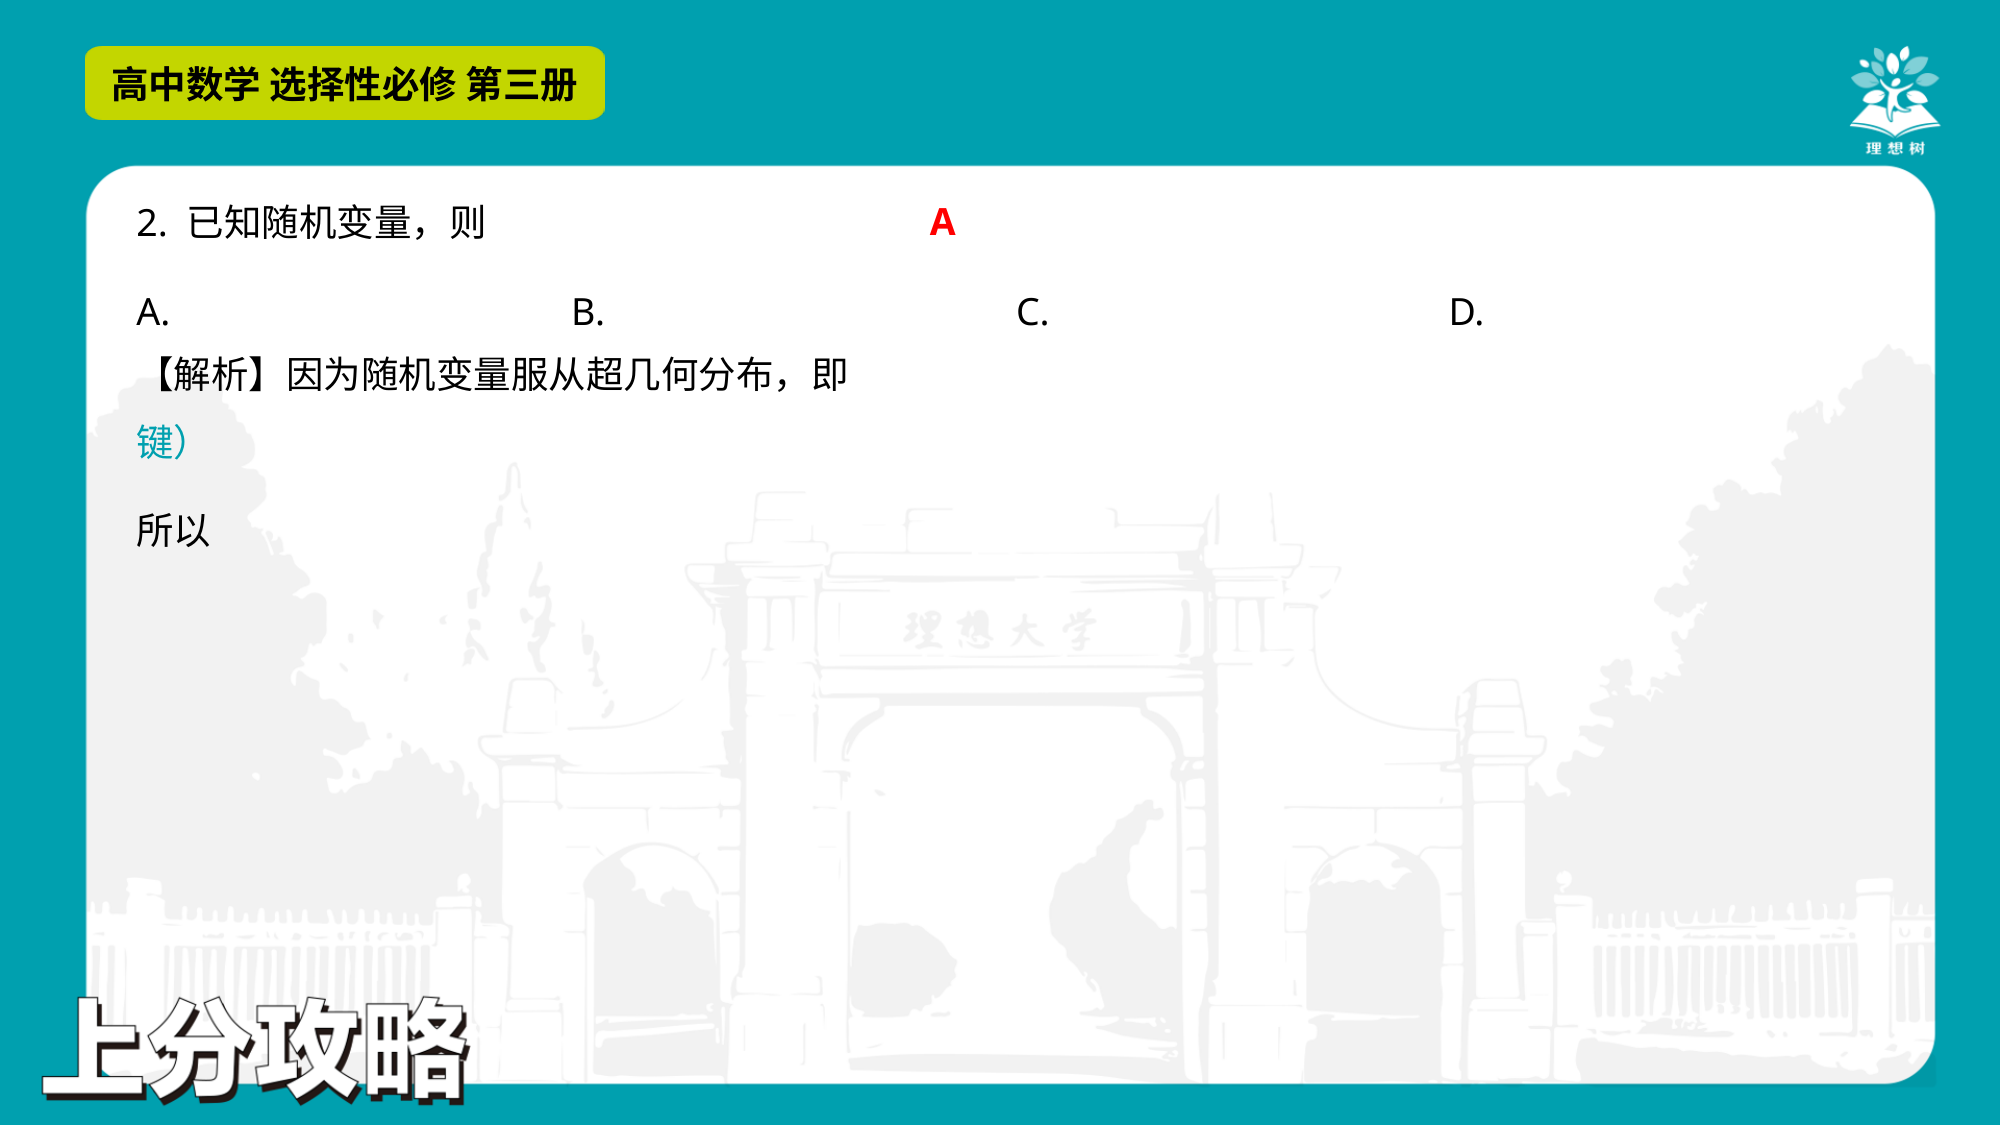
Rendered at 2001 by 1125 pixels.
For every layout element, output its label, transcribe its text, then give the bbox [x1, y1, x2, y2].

text_box A [915, 176, 971, 237]
picture [0, 0, 2000, 1125]
